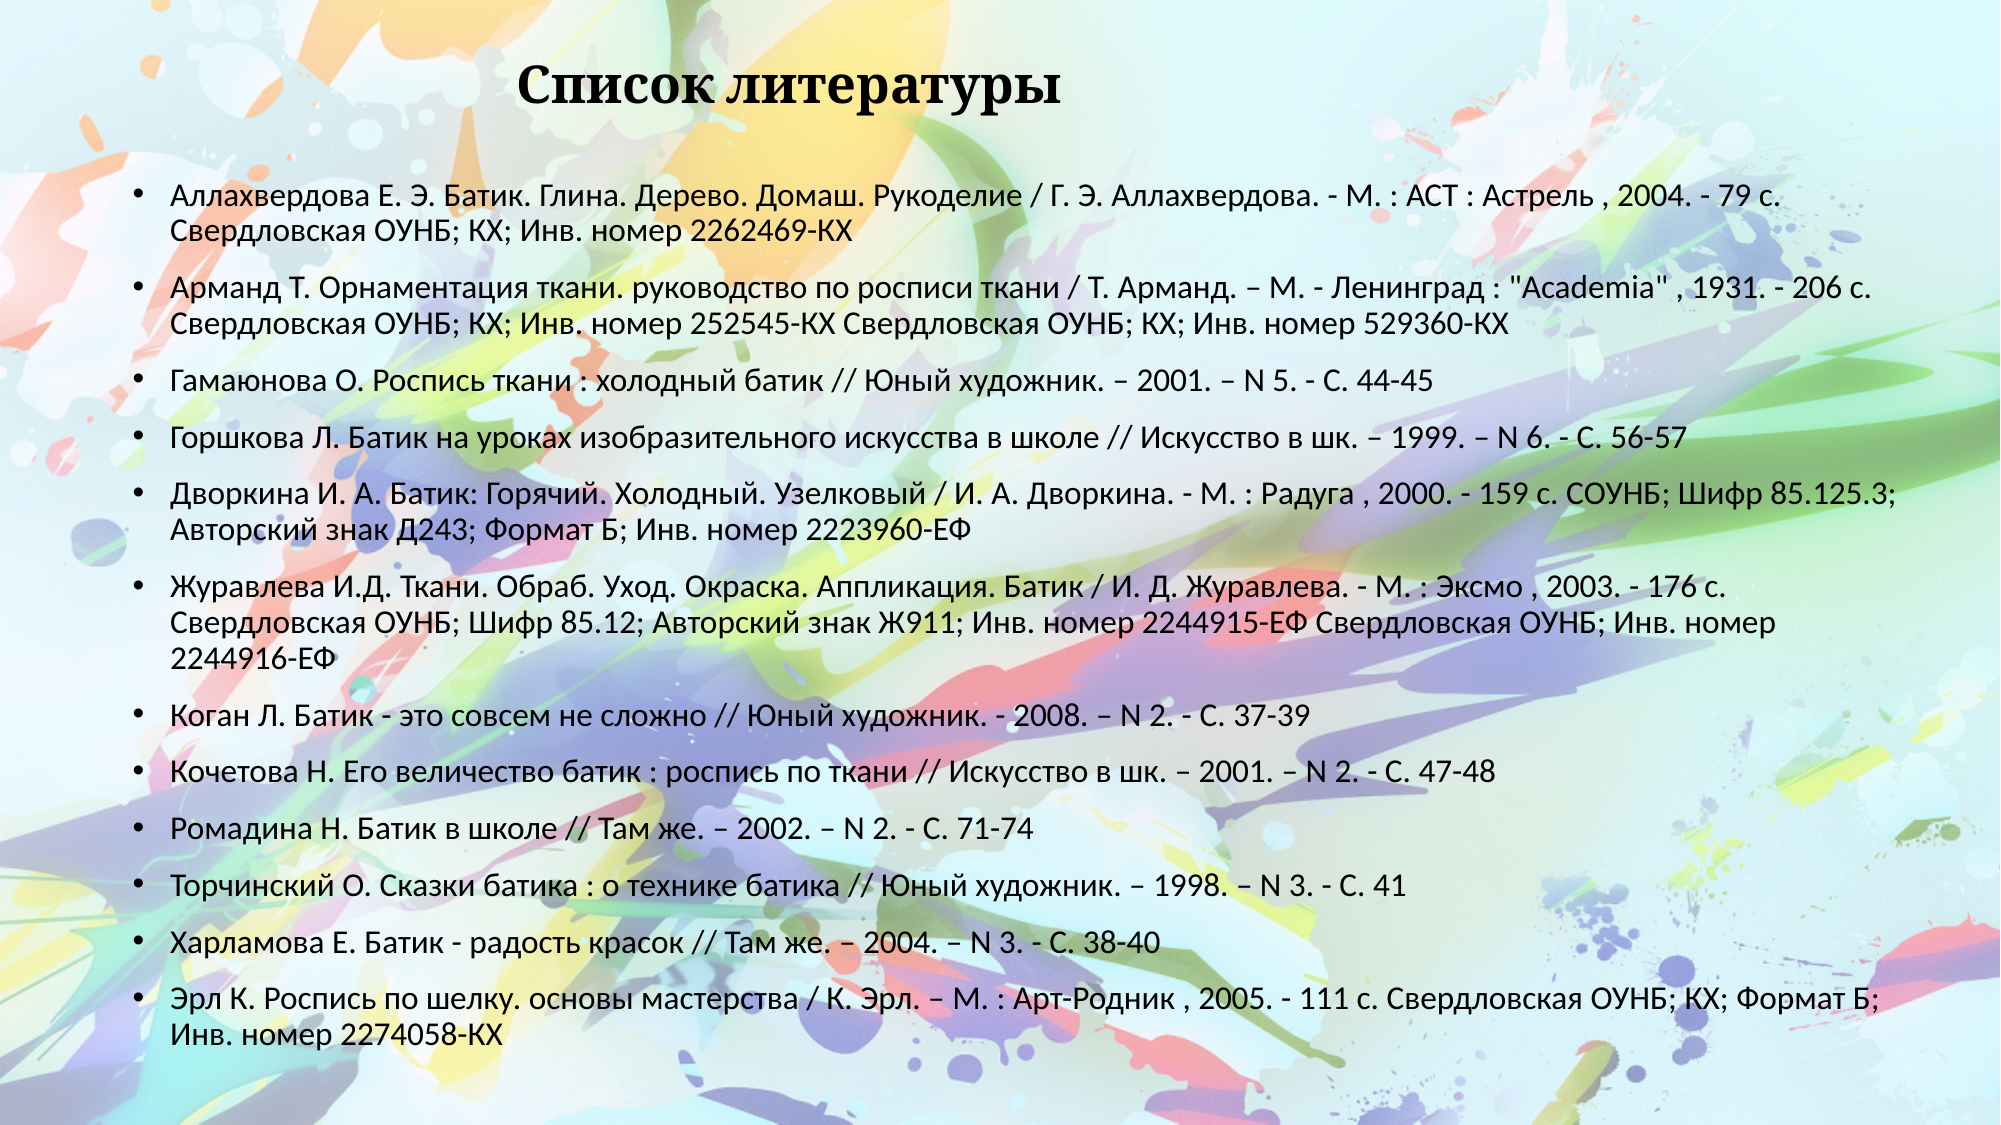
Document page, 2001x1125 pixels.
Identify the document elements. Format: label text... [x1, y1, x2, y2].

title Список литературы [501, 51, 1410, 169]
list Аллахвердова Е. Э. Батик. Глина. Дерево. Домаш. Рукоделие / Г. Э. Аллахвердова. - М. : АСТ : Астрель , 2004. - 79 с. Свердловская ОУНБ; КХ; Инв. номер 2262469-КХ Арманд Т. Орнаментация ткани. руководство по росписи ткани / Т. Арманд. – М. - Ленинград : "Academia" , 1931. - 206 с. Свердловская ОУНБ; КХ; Инв. номер 252545-КХ Свердловская ОУНБ; КХ; Инв. номер 529360-КХ Гамаюнова О. Роспись ткани : холодный батик // Юный художник. – 2001. – N 5. - С. 44-45 Горшкова Л. Батик на уроках изобразительного искусства в школе // Искусство в шк. – 1999. – N 6. - С. 56-57 Дворкина И. А. Батик: Горячий. Холодный. Узелковый / И. А. Дворкина. - М. : Радуга , 2000. - 159 с. СОУНБ; Шифр 85.125.3; Авторский знак Д243; Формат Б; Инв. номер 2223960-ЕФ Журавлева И.Д. Ткани. Обраб. Уход. Окраска. Аппликация. Батик / И. Д. Журавлева. - М. : Эксмо , 2003. - 176 с. Свердловская ОУНБ; Шифр 85.12; Авторский знак Ж911; Инв. номер 2244915-ЕФ Свердловская ОУНБ; Инв. номер 2244916-ЕФ Коган Л. Батик - это совсем не сложно // Юный художник. - 2008. – N 2. - С. 37-39 Кочетова Н. Его величество батик : роспись по ткани // Искусство в шк. – 2001. – N 2. - С. 47-48 Ромадина Н. Батик в школе // Там же. – 2002. – N 2. - С. 71-74 Торчинский О. Сказки батика : о технике батика // Юный художник. – 1998. – N 3. - С. 41 Харламова Е. Батик - радость красок // Там же. – 2004. – N 3. - С. 38-40 Эрл К. Роспись по шелку. основы мастерства / К. Эрл. – М. : Арт-Родник , 2005. - 111 с. Свердловская ОУНБ; КХ; Формат Б; Инв. номер 2274058-КХ [117, 169, 1924, 1018]
